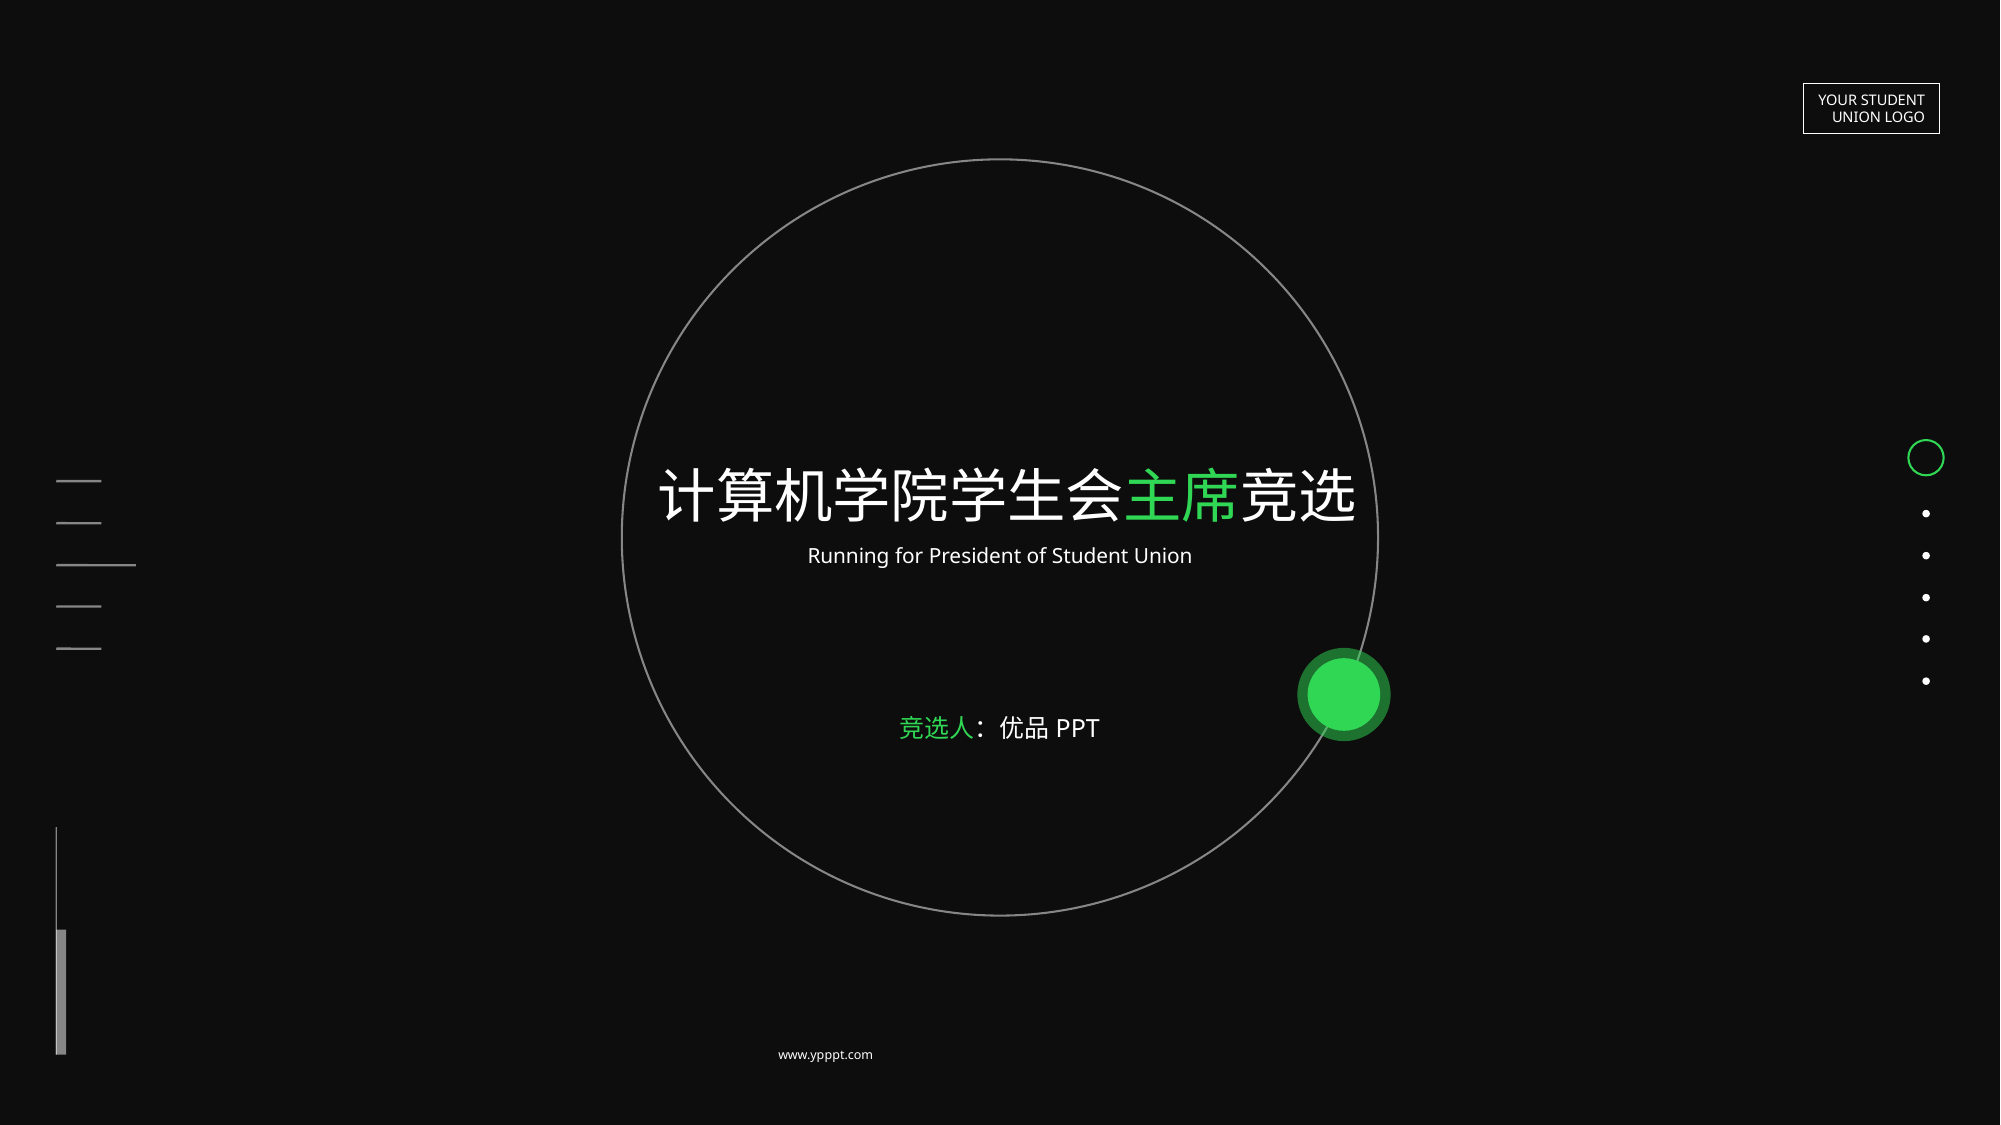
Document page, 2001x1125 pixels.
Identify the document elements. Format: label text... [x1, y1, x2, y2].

text_box [1921, 508, 1931, 519]
text_box YOUR STUDENT UNION LOGO [1803, 83, 1940, 134]
text_box [620, 158, 1380, 917]
text_box 计算机学院学生会主席竞选 [642, 451, 1372, 537]
text_box [1921, 676, 1931, 686]
text_box [1306, 657, 1382, 732]
text_box www.ypppt.com [763, 1039, 1242, 1070]
text_box [1296, 646, 1392, 743]
text_box [1921, 592, 1931, 603]
text_box [1907, 438, 1945, 477]
text_box Running for President of Student Union [792, 537, 1208, 575]
text_box [1921, 550, 1931, 561]
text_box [56, 480, 136, 650]
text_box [56, 827, 67, 1055]
text_box [1921, 634, 1931, 644]
text_box 竞选人：优品PPT [885, 704, 1115, 750]
